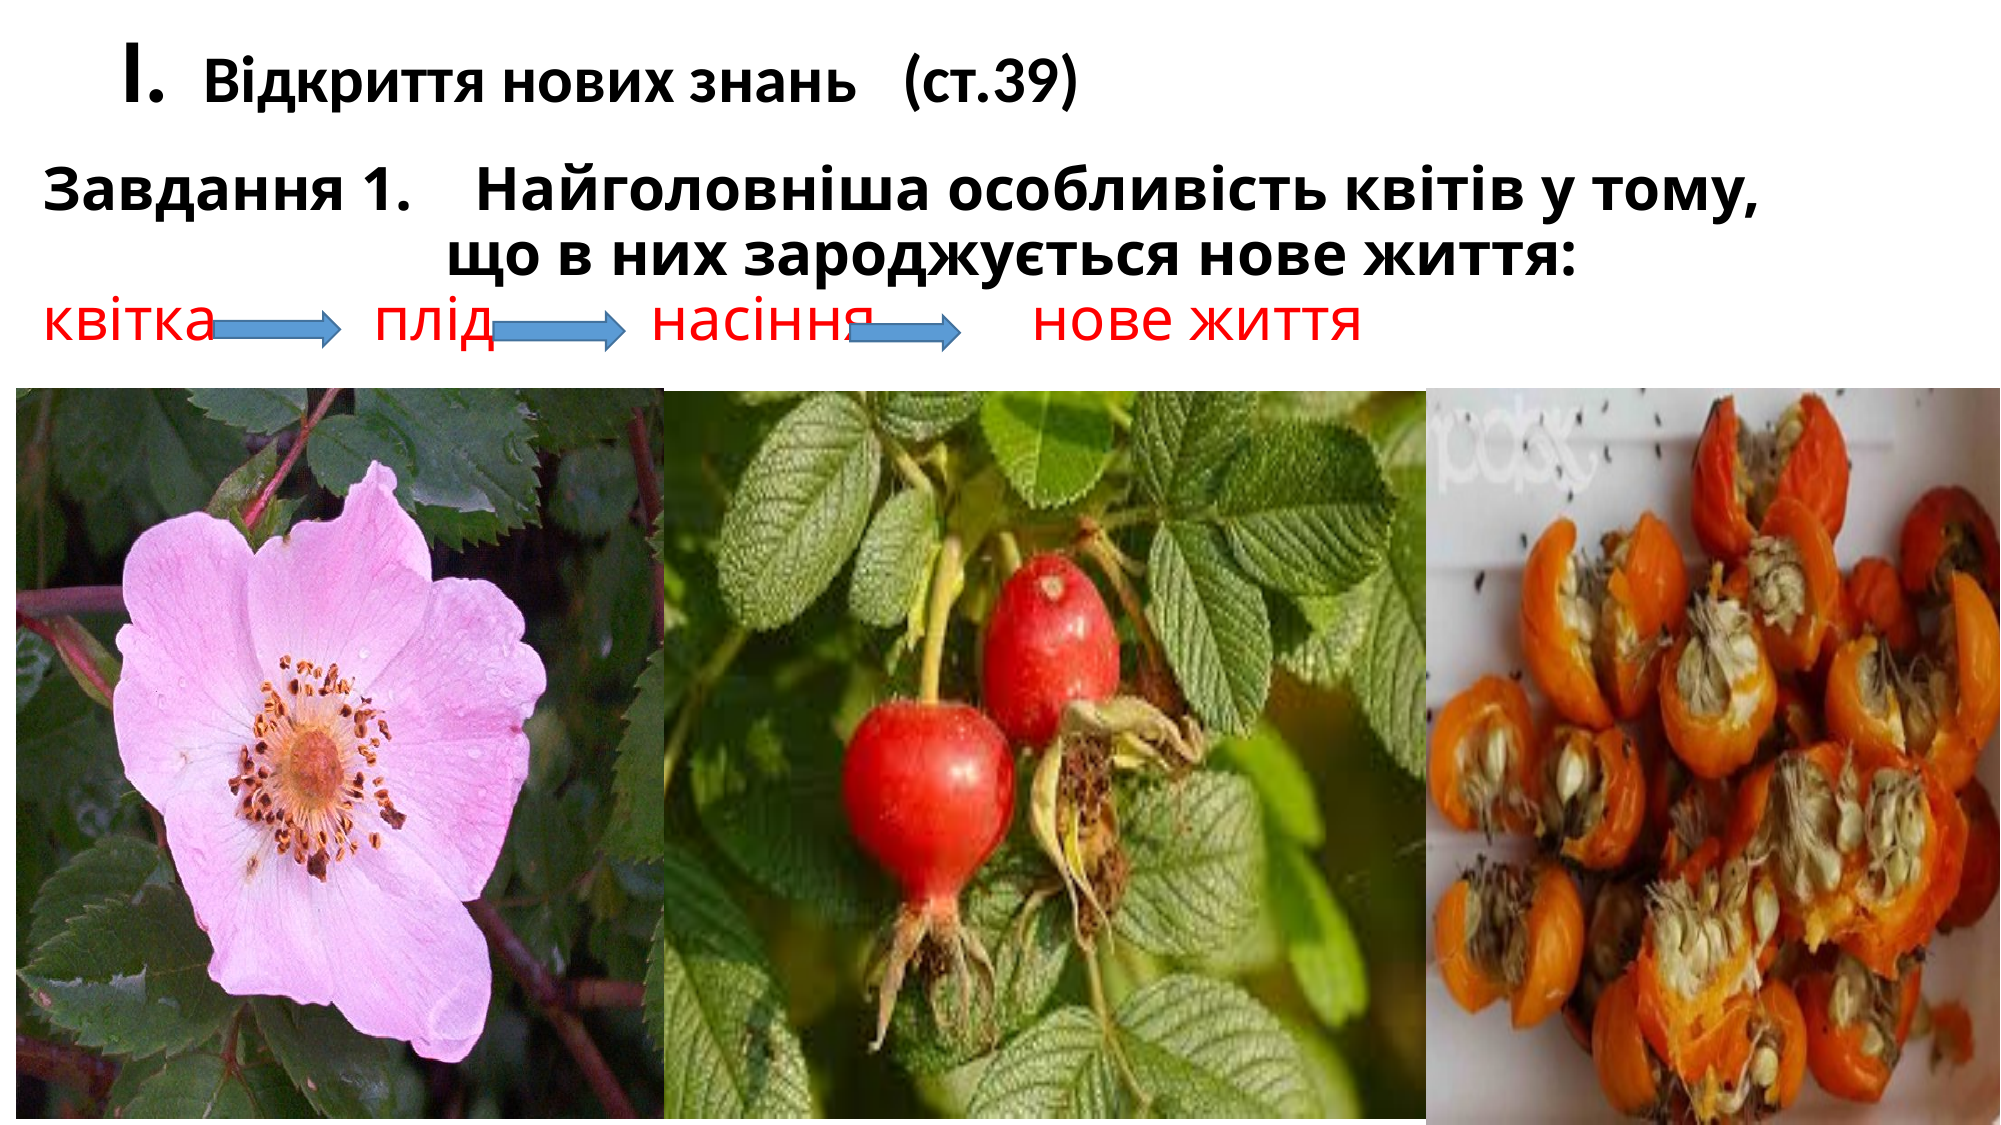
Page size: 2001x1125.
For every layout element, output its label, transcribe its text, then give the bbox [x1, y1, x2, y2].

text_box [492, 310, 627, 353]
text_box [212, 310, 342, 349]
picture [16, 388, 1426, 1119]
title Завдання 1. Найголовніша особливість квітів у тому, що в них зароджується нове життя: квітка плід насіння нове життя [27, 129, 1865, 383]
text_box [849, 313, 962, 353]
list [1426, 388, 2000, 1125]
text_box І. Відкриття нових знань (ст.39) [105, 3, 1223, 129]
